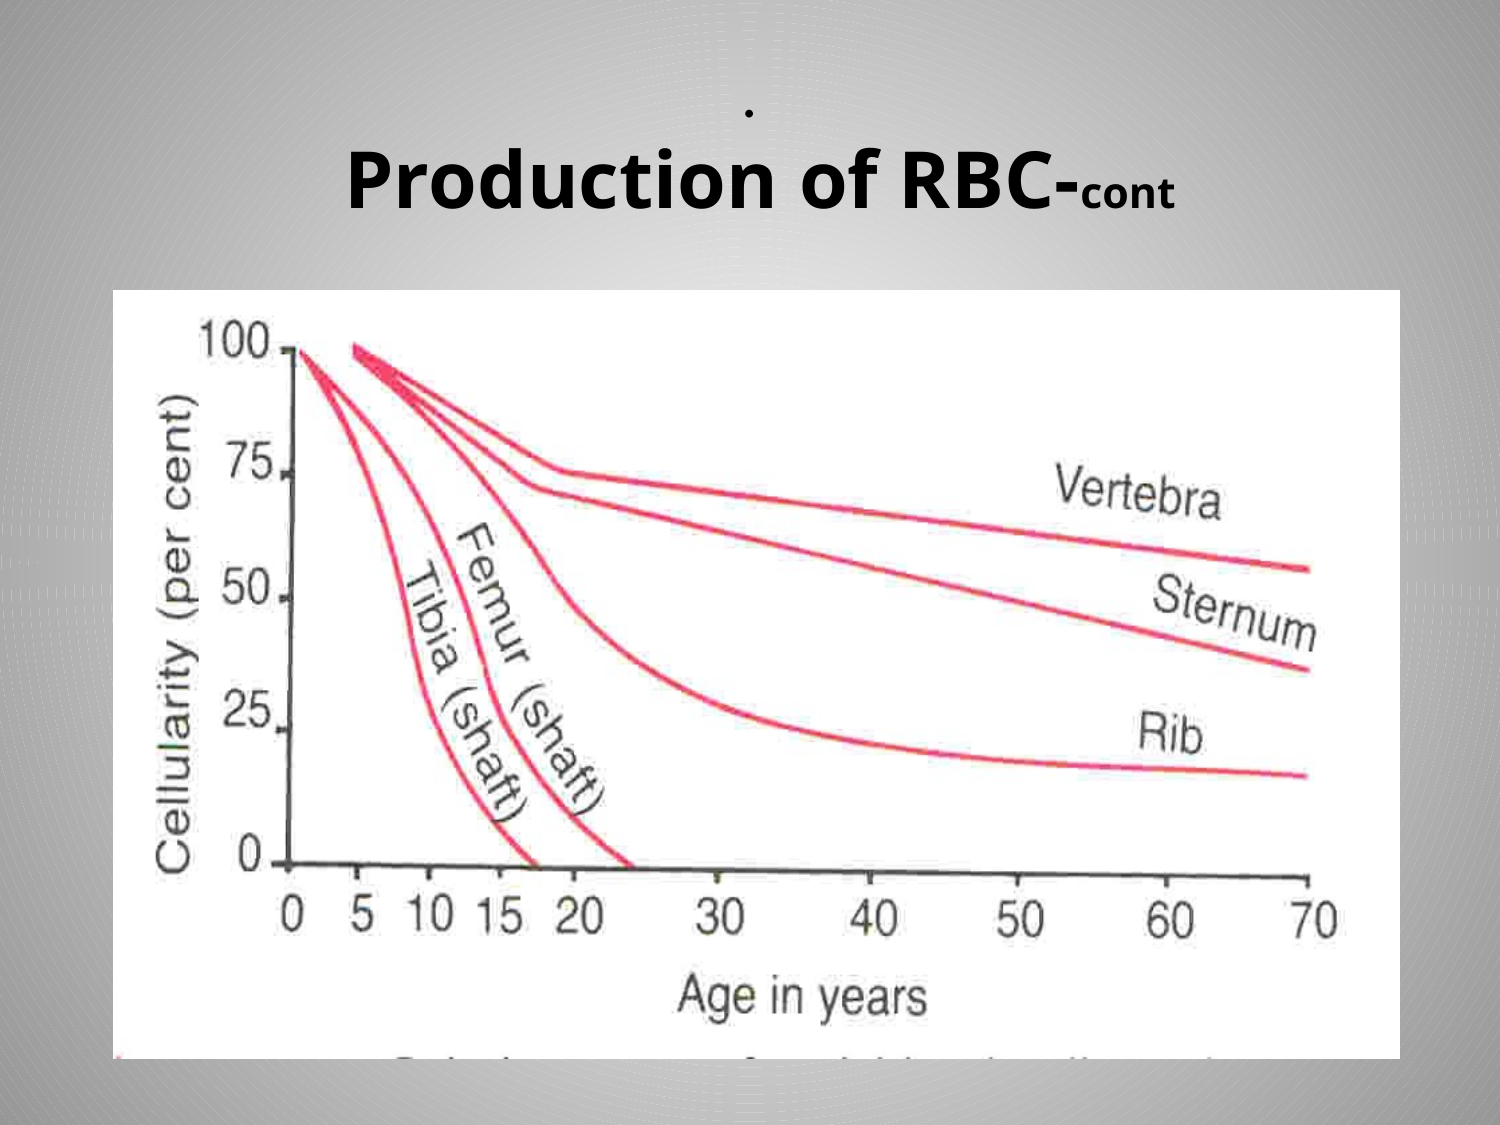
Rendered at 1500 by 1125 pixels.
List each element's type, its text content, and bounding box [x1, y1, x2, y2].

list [113, 290, 1400, 1059]
title . Production of RBC-cont [75, 45, 1425, 233]
